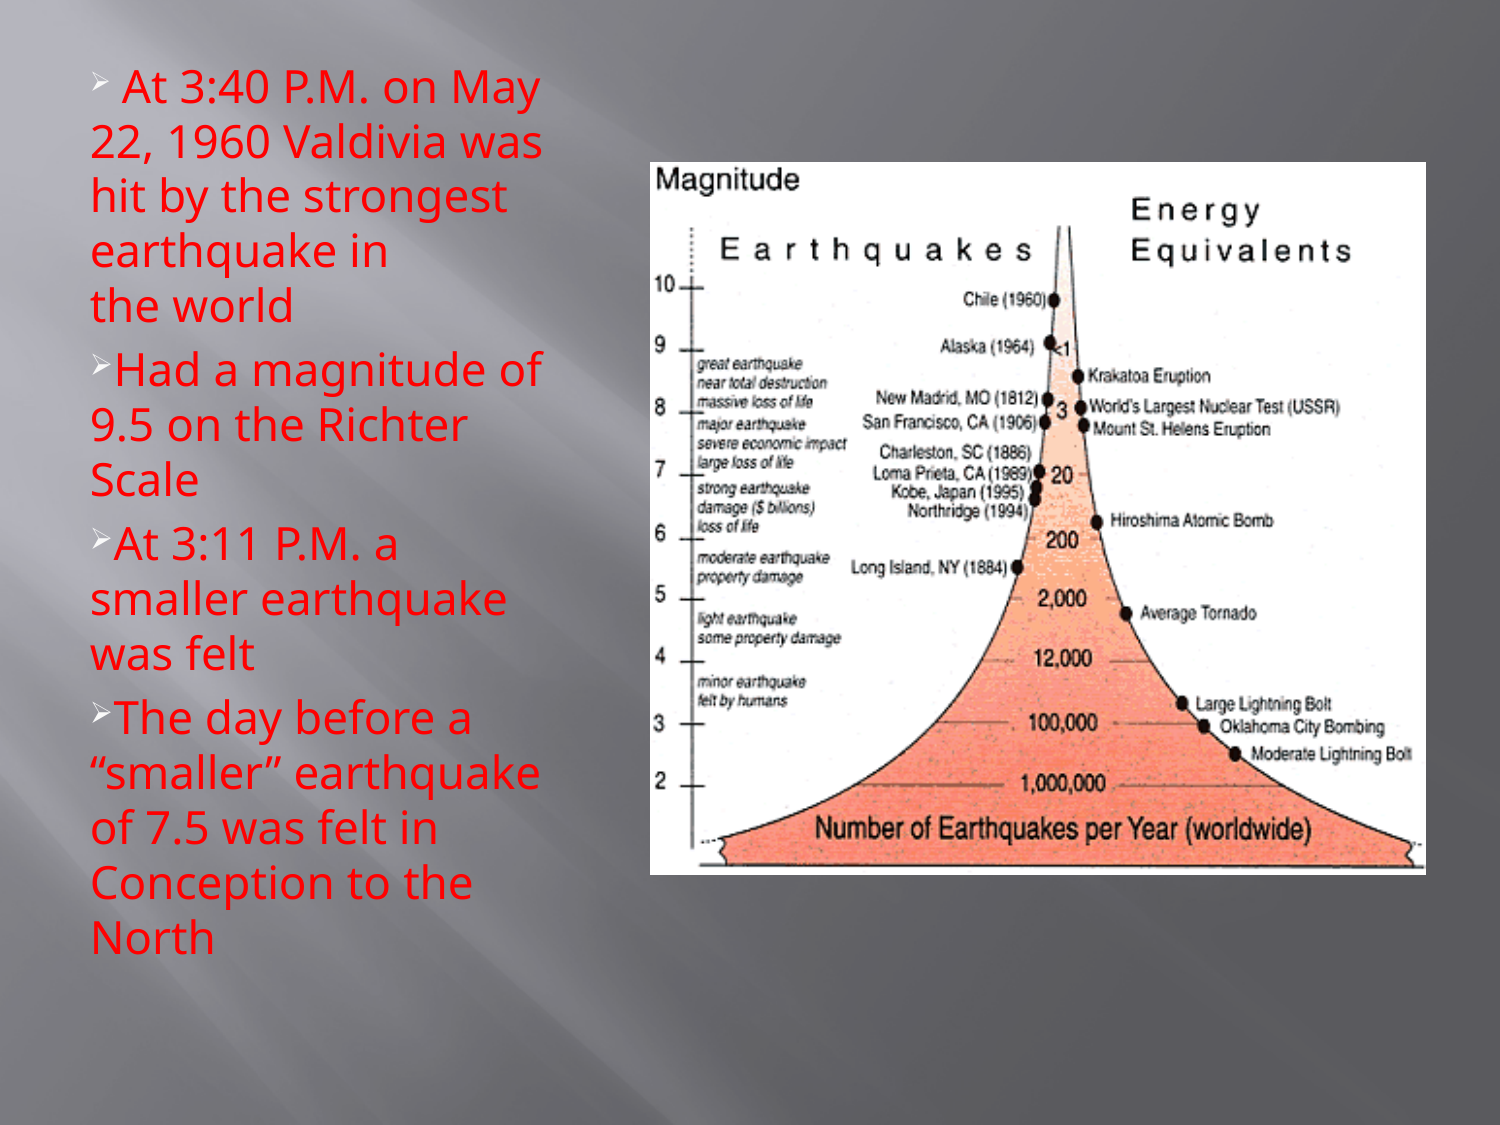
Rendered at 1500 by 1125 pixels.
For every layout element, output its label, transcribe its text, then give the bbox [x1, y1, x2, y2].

list At 3:40 P.M. on May 22, 1960 Valdivia was hit by the strongest earthquake in the world Had a magnitude of 9.5 on the Richter Scale At 3:11 P.M. a smaller earthquake was felt The day before a “smaller” earthquake of 7.5 was felt in Conception to the North [75, 50, 569, 1005]
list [649, 162, 1426, 875]
